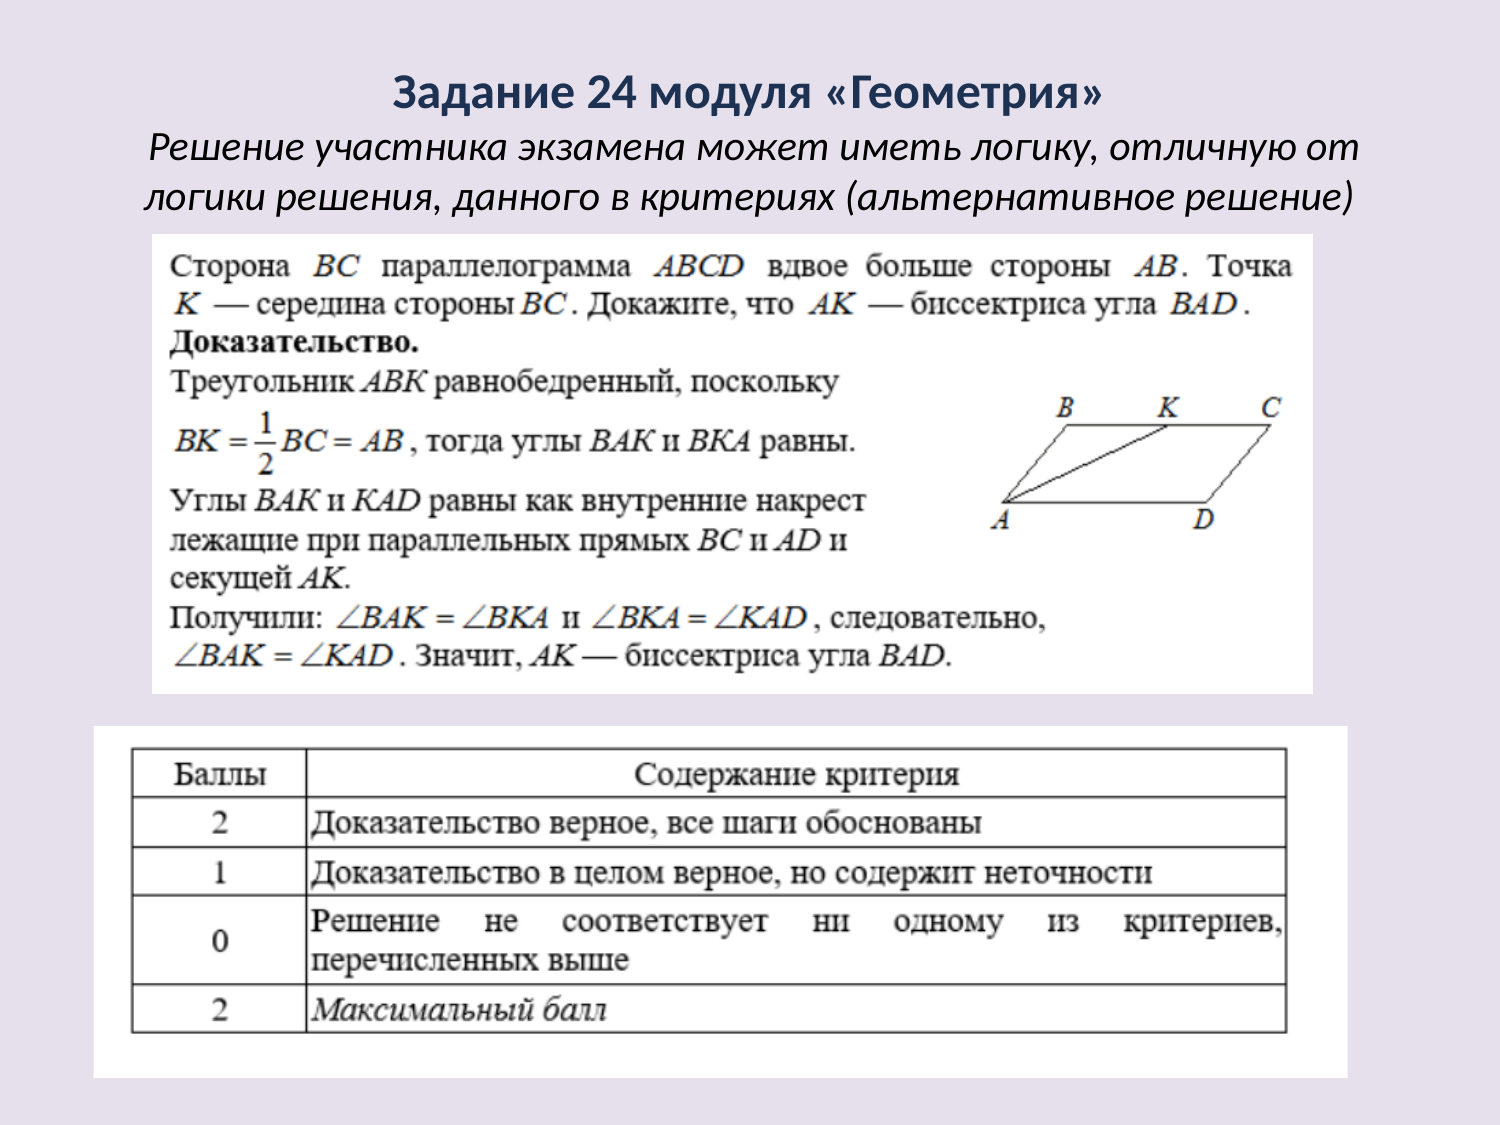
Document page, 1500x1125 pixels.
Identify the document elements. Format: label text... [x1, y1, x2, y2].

picture [93, 726, 1348, 1079]
title Задание 24 модуля «Геометрия» Решение участника экзамена может иметь логику, отличную от логики решения, данного в критериях (альтернативное решение) [75, 45, 1425, 233]
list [152, 234, 1313, 695]
